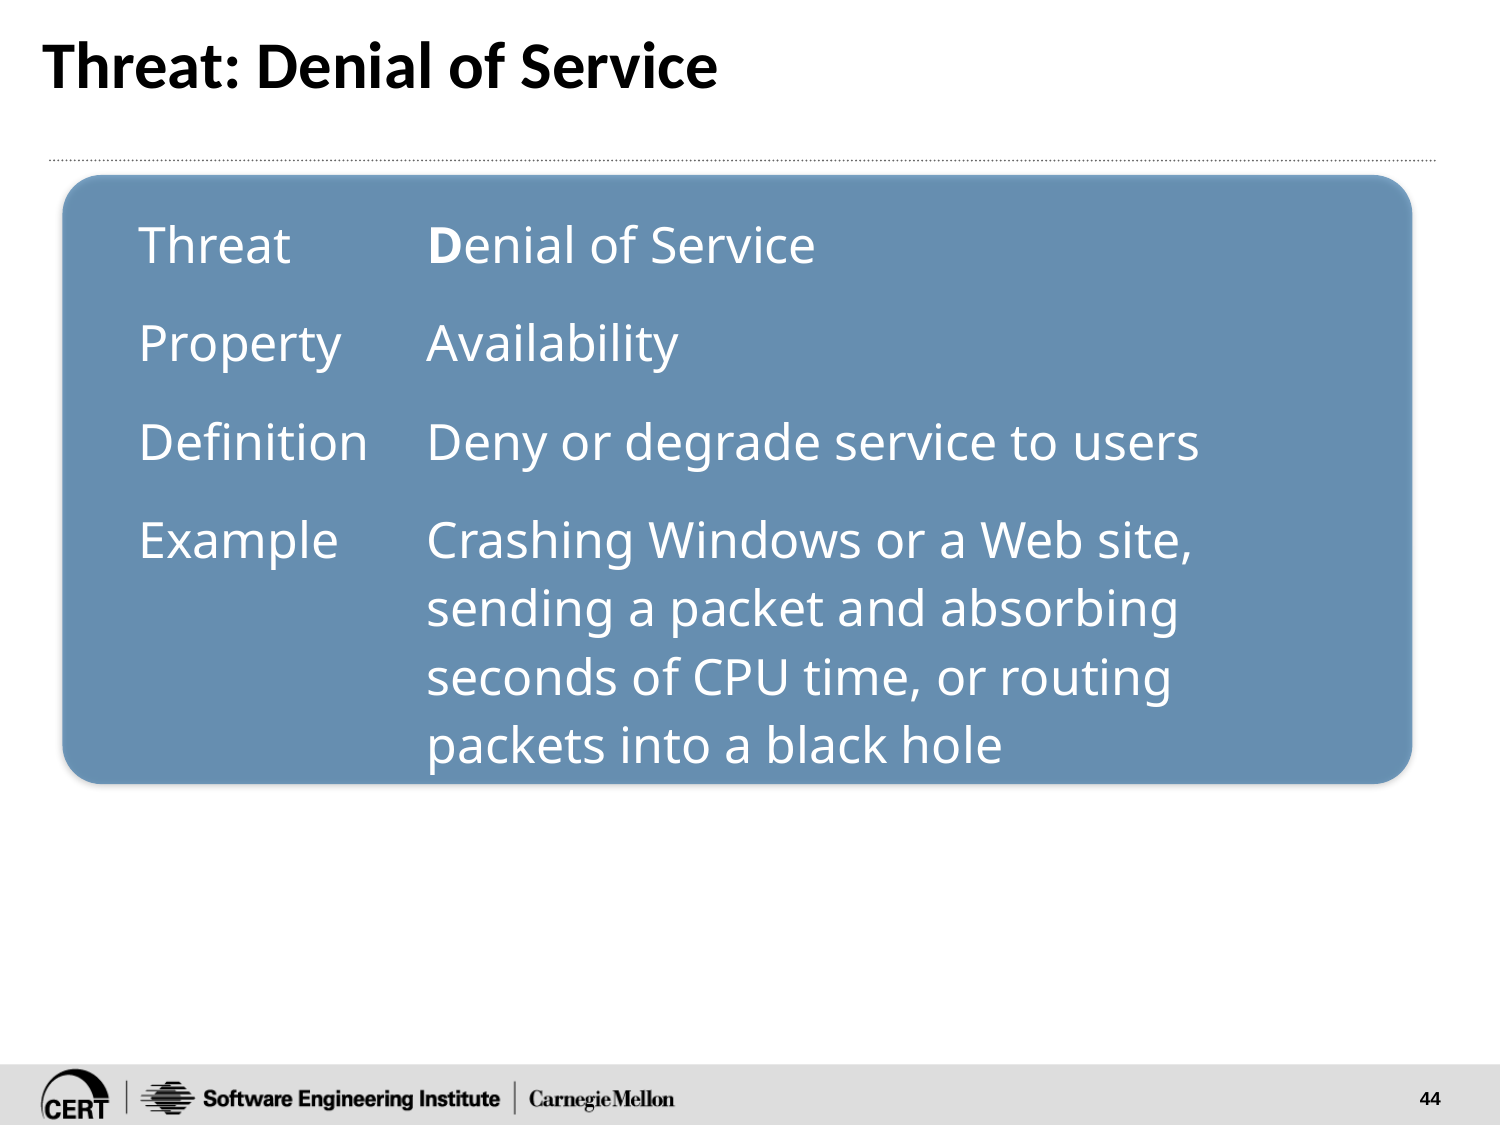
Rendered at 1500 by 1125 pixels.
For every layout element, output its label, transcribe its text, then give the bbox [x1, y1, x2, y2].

text_box [61, 174, 1414, 785]
table_cell Property [124, 293, 412, 392]
picture [24, 1065, 688, 1125]
table_header Denial of Service [412, 195, 1247, 293]
title Threat: Denial of Service [42, 37, 1434, 155]
table_cell Example [124, 490, 412, 793]
table_cell Crashing Windows or a Web site, sending a packet and absorbing seconds of CPU time, or routing packets into a black hole [412, 490, 1247, 793]
table_header Threat [124, 195, 412, 293]
table_cell Availability [412, 293, 1247, 392]
table_cell Deny or degrade service to users [412, 392, 1247, 490]
table_cell Definition [124, 392, 412, 490]
